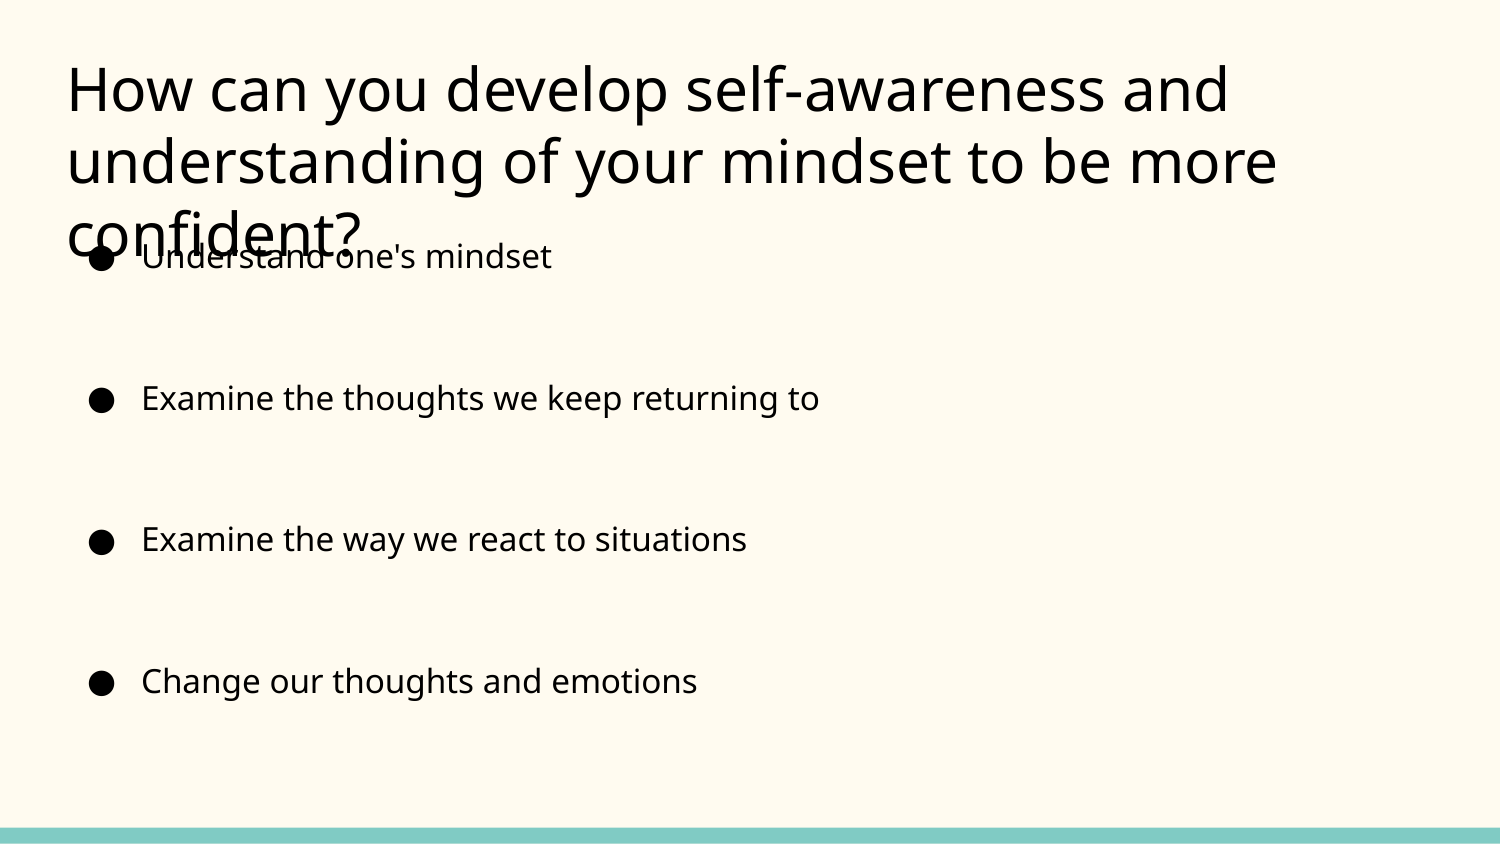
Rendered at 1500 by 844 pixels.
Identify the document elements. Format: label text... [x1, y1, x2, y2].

list Understand one's mindset Examine the thoughts we keep returning to Examine the way we react to situations Change our thoughts and emotions [51, 214, 1449, 802]
title How can you develop self-awareness and understanding of your mindset to be more confident? [51, 35, 1449, 196]
